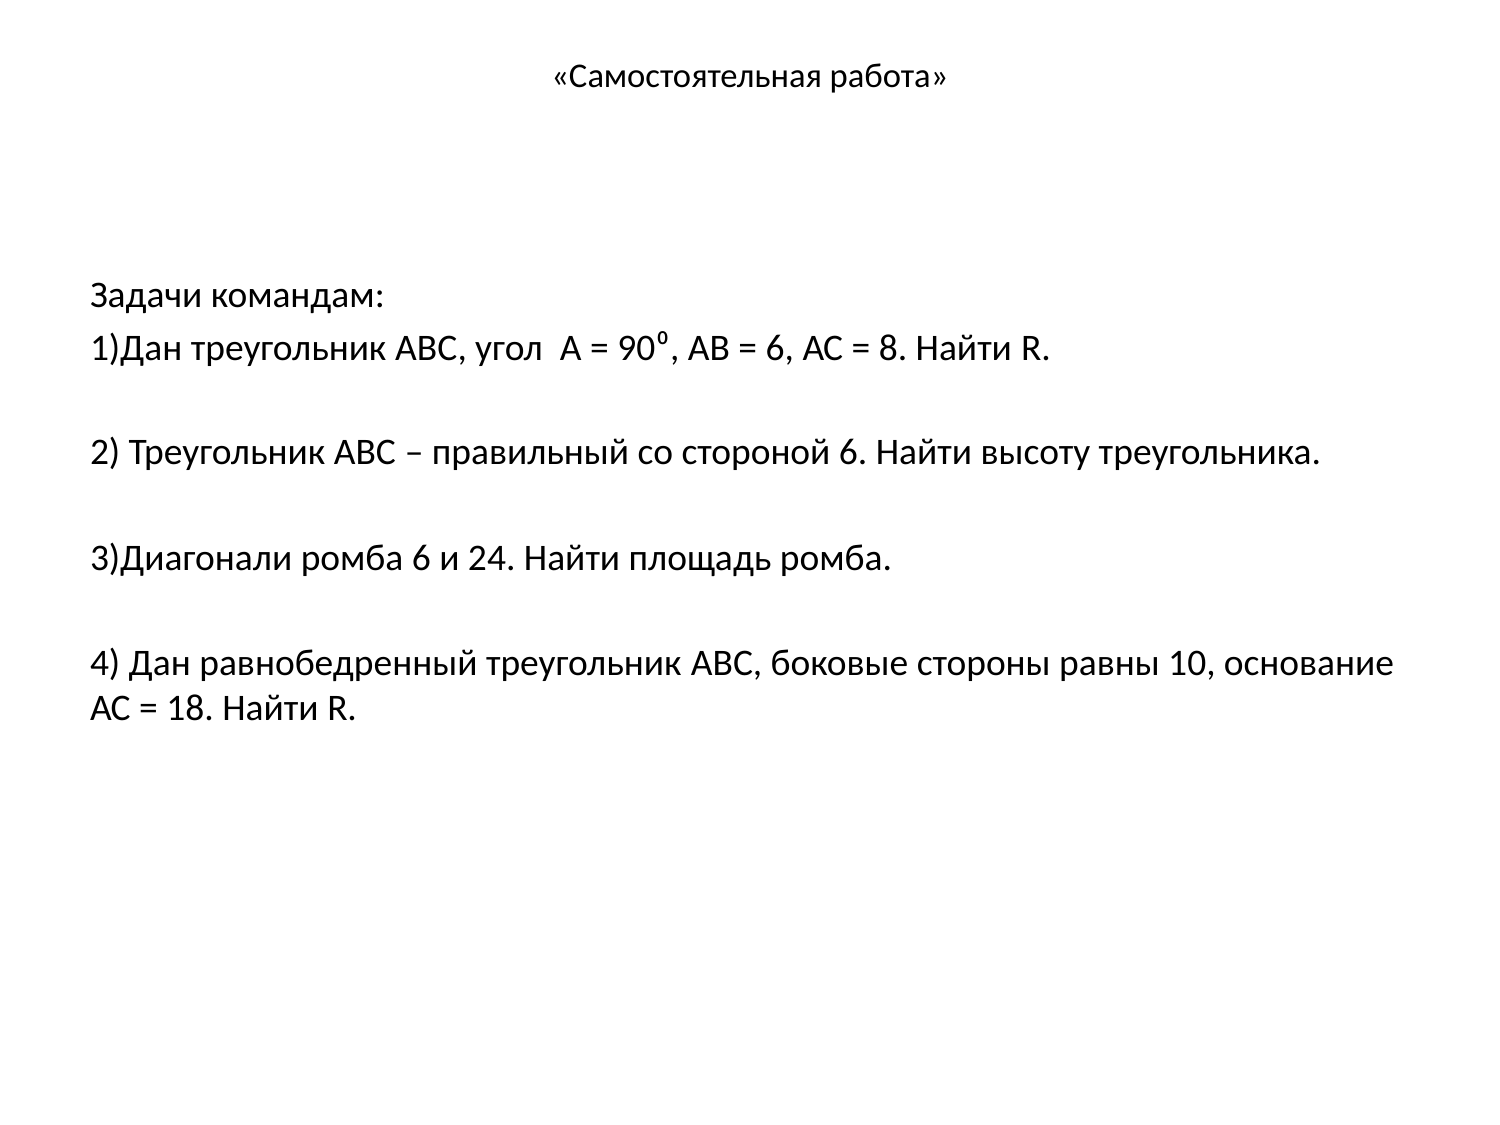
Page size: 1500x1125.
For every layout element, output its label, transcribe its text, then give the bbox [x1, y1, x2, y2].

list Задачи командам: 1)Дан треугольник ABC, угол А = 90⁰, АВ = 6, АС = 8. Найти R. 2) Треугольник ABC – правильный со стороной 6. Найти высоту треугольника. 3)Диагонали ромба 6 и 24. Найти площадь ромба. 4) Дан равнобедренный треугольник ABC, боковые стороны равны 10, основание АС = 18. Найти R. [75, 262, 1425, 1005]
title «Самостоятельная работа» [75, 45, 1425, 102]
